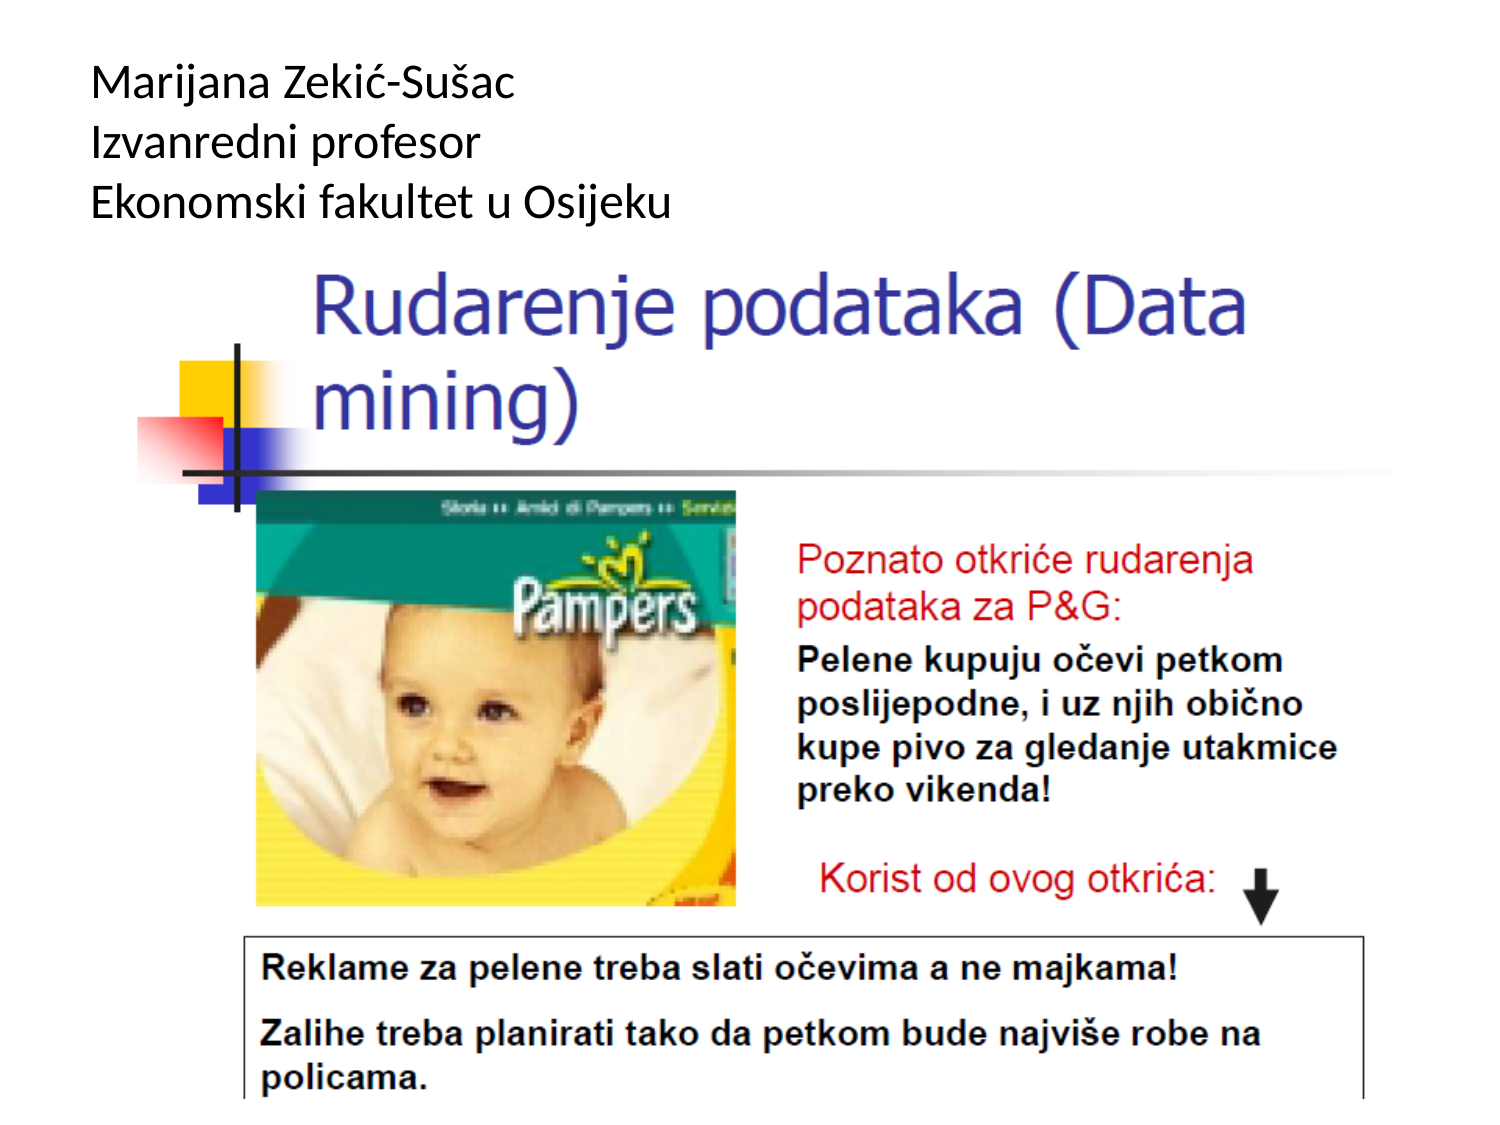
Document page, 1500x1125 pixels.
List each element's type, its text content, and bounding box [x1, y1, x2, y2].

picture [137, 262, 1393, 1099]
title Marijana Zekić-Sušac Izvanredni profesor Ekonomski fakultet u Osijeku [75, 37, 1425, 241]
